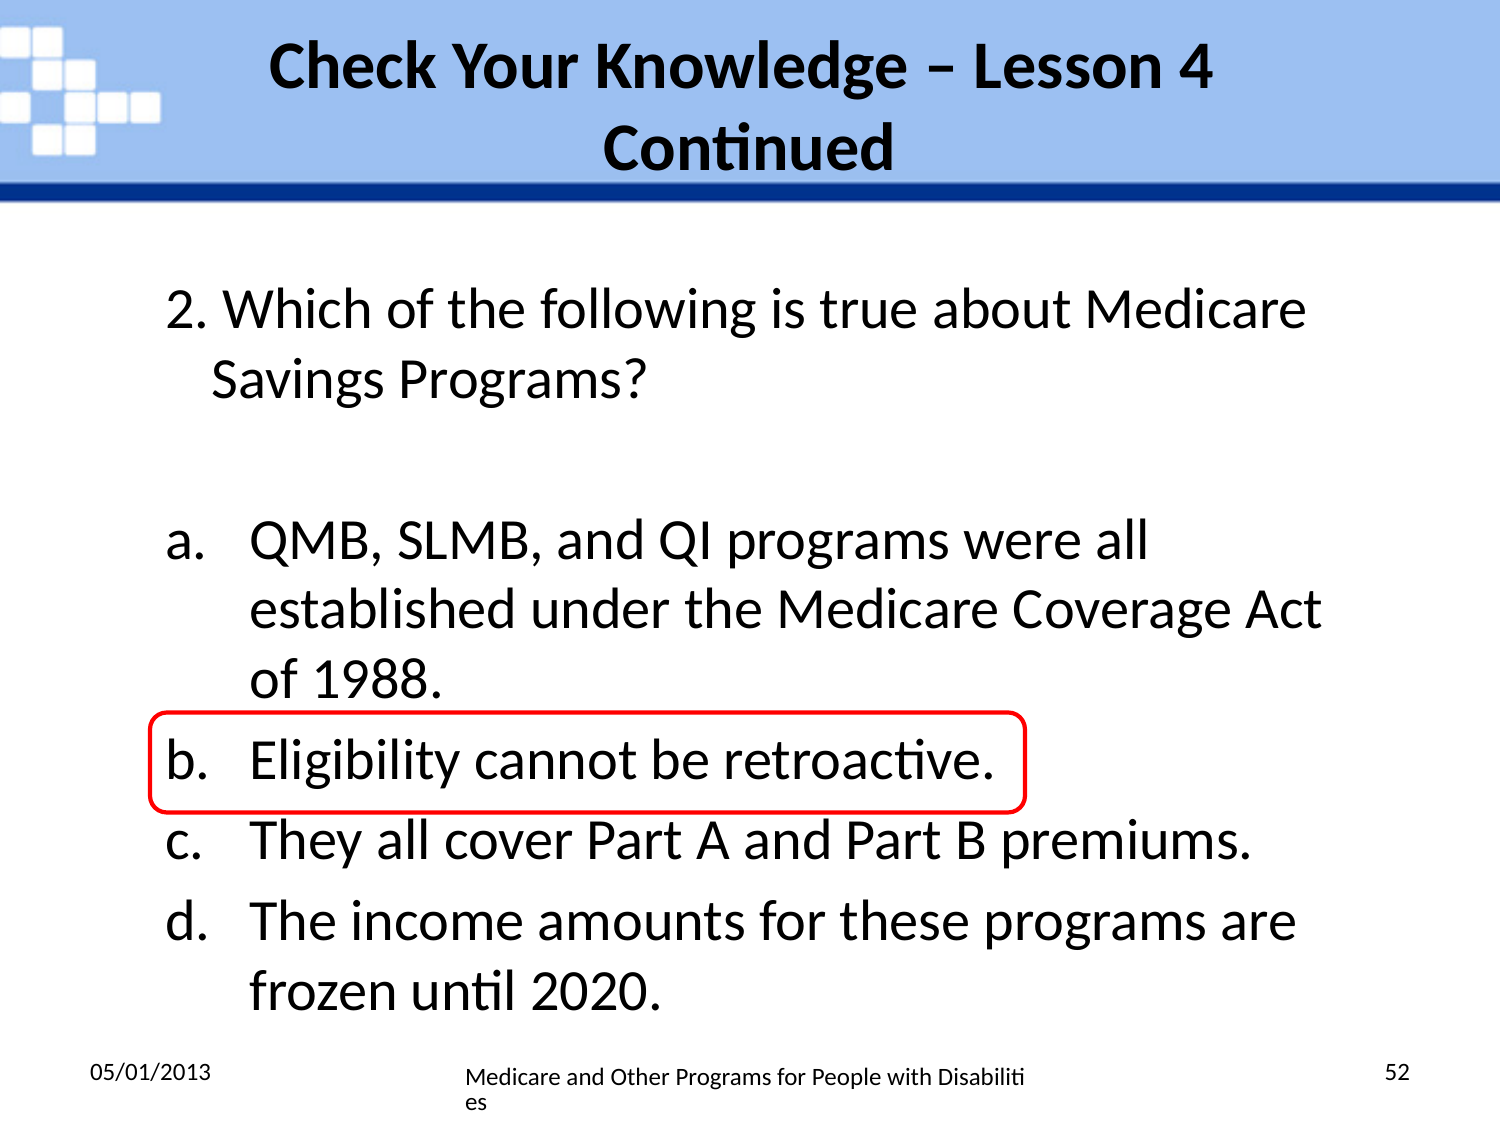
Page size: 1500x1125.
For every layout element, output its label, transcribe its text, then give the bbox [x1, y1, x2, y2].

slide_number 52 [1074, 1040, 1425, 1100]
list 2. Which of the following is true about Medicare Savings Programs? QMB, SLMB, and QI programs were all established under the Medicare Coverage Act of 1988. Eligibility cannot be retroactive. They all cover Part A and Part B premiums. The income amounts for these programs are frozen until 2020. [150, 262, 1350, 1005]
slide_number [75, 1040, 425, 1100]
footer Medicare and Other Programs for People with Disabilities [450, 1050, 1050, 1100]
picture [0, 0, 1500, 1125]
title Check Your Knowledge – Lesson 4 Continued [75, 12, 1425, 193]
text_box [147, 710, 1028, 815]
